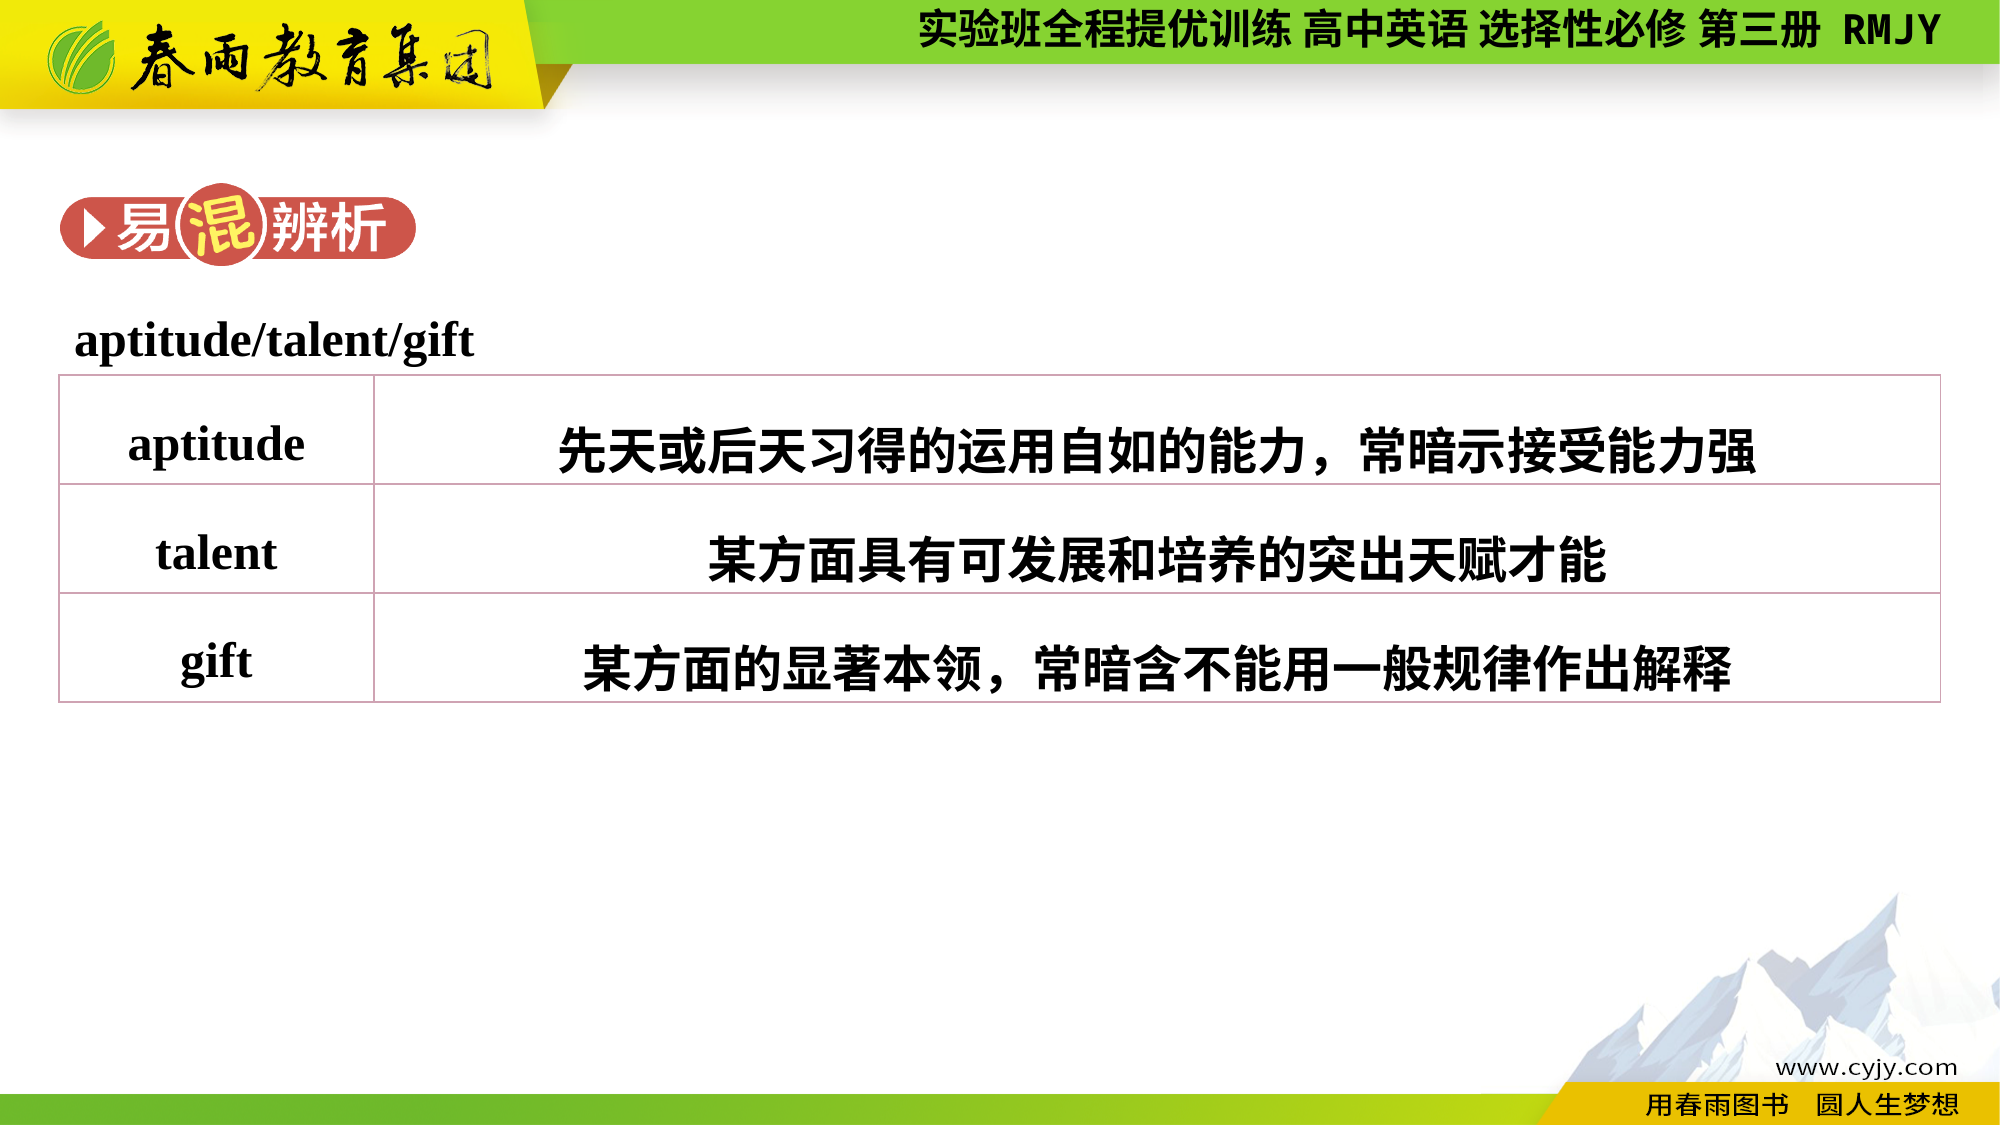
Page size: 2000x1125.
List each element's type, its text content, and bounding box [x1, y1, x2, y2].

table_cell gift [60, 594, 373, 701]
table_header 先天或后天习得的运用自如的能力，常暗示接受能力强 [375, 376, 1940, 483]
table_cell talent [60, 485, 373, 592]
table_cell 某方面具有可发展和培养的突出天赋才能 [375, 485, 1940, 592]
table_cell 某方面的显著本领，常暗含不能用一般规律作出解释 [375, 594, 1940, 701]
table_header aptitude [60, 376, 373, 483]
list aptitude/talent/gift [59, 269, 1944, 365]
picture [0, 0, 2000, 1125]
